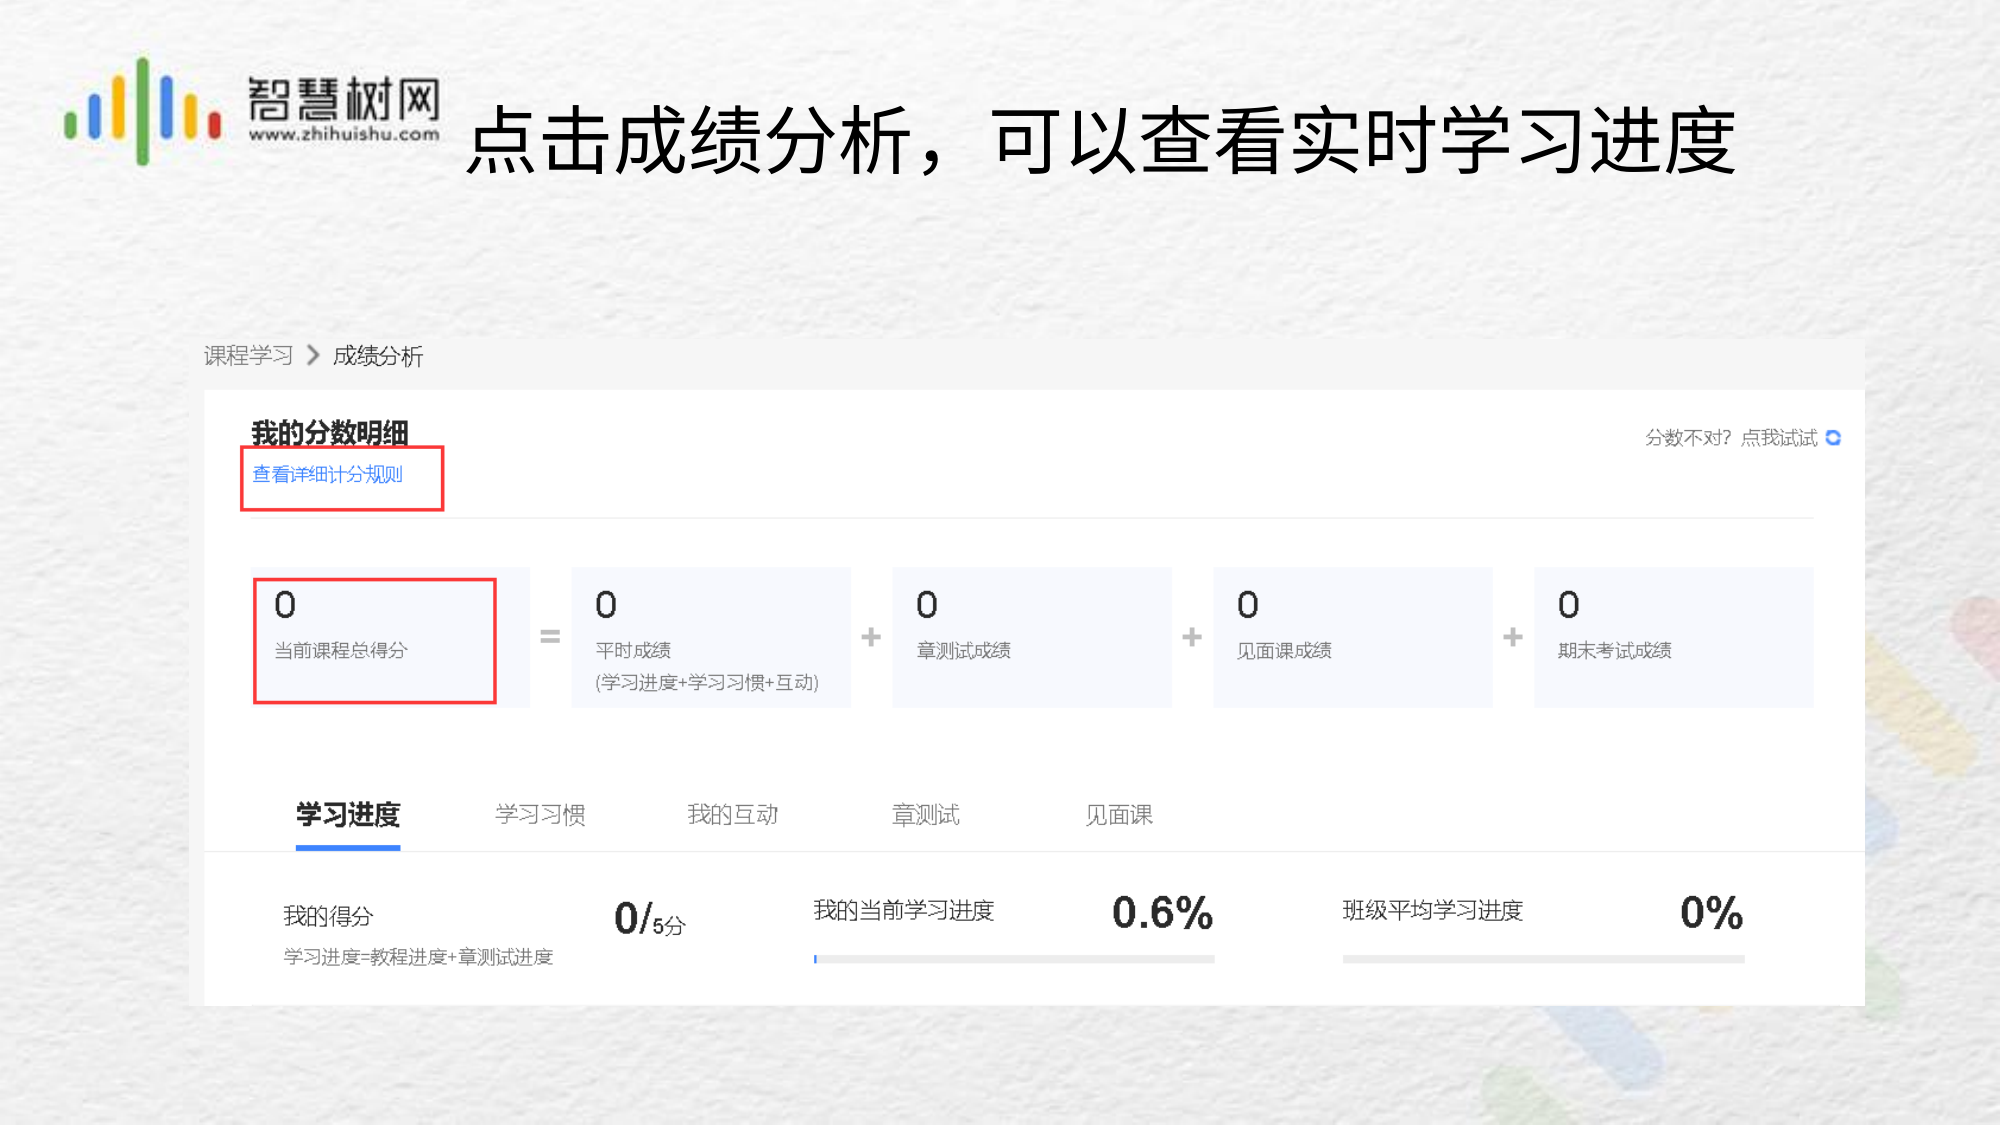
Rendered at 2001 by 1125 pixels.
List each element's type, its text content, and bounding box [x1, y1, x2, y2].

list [189, 339, 1866, 1006]
picture [0, 0, 2000, 1125]
title 点击成绩分析，可以查看实时学习进度 [99, 44, 1901, 233]
